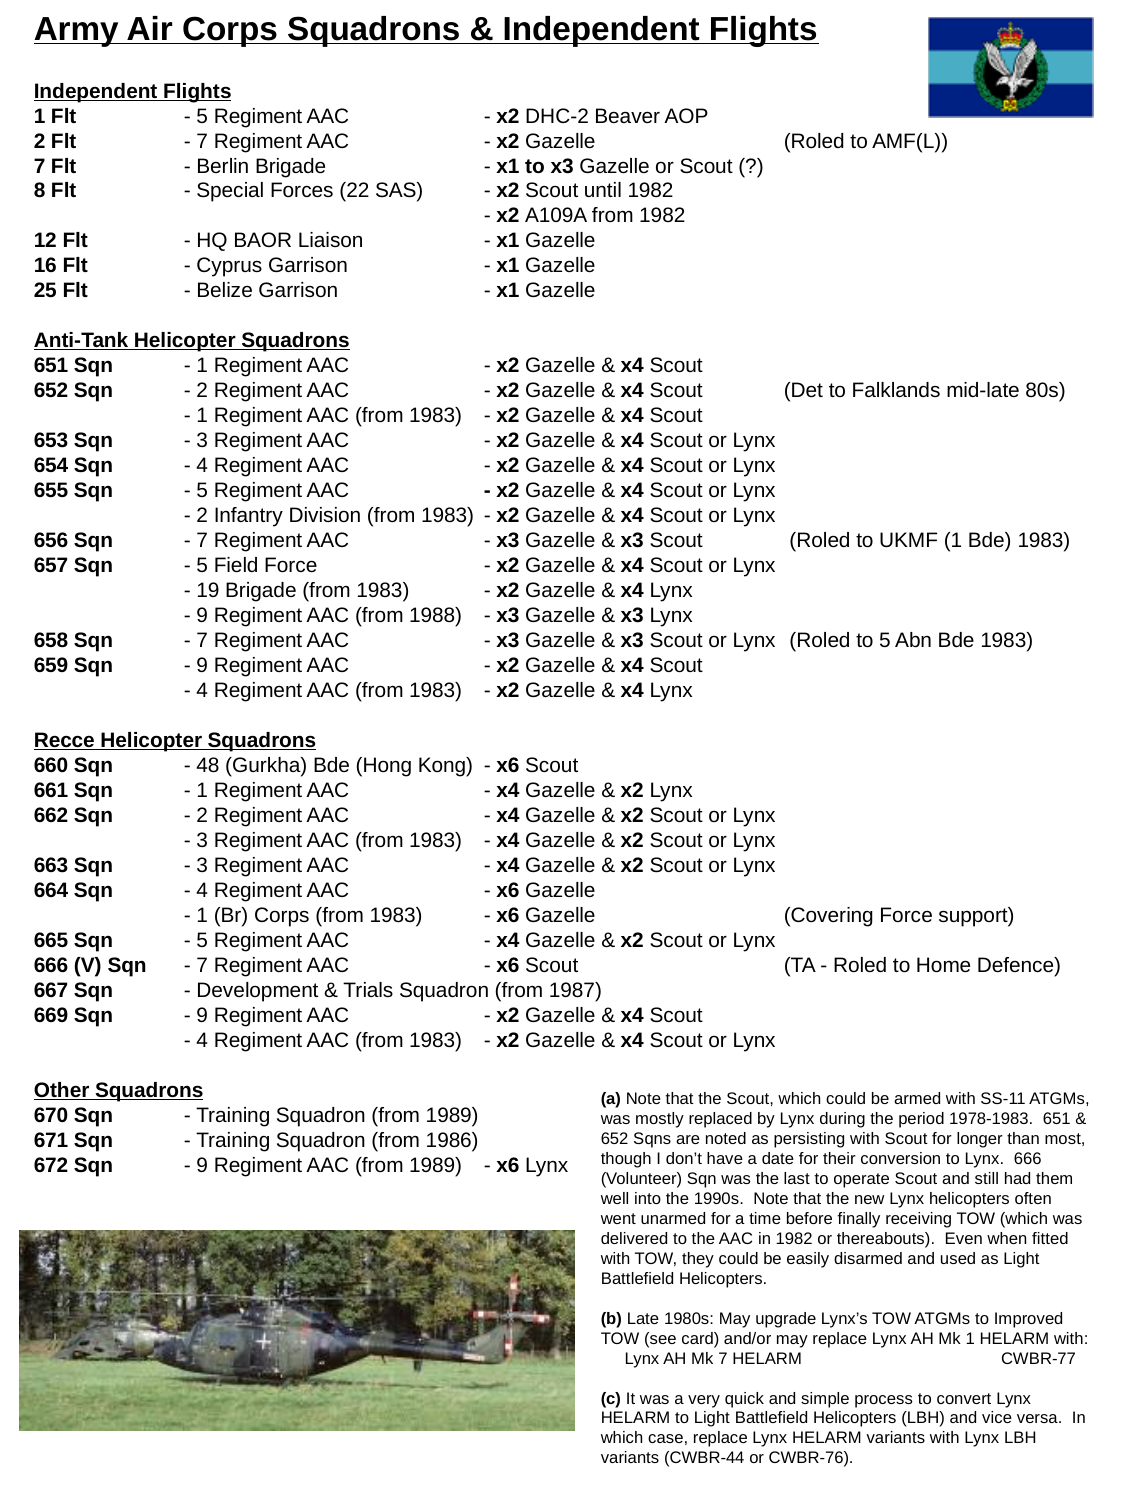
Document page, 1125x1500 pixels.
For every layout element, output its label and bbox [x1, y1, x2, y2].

text_box [18, 0, 1106, 1475]
picture [18, 1230, 575, 1431]
picture [928, 17, 1094, 118]
